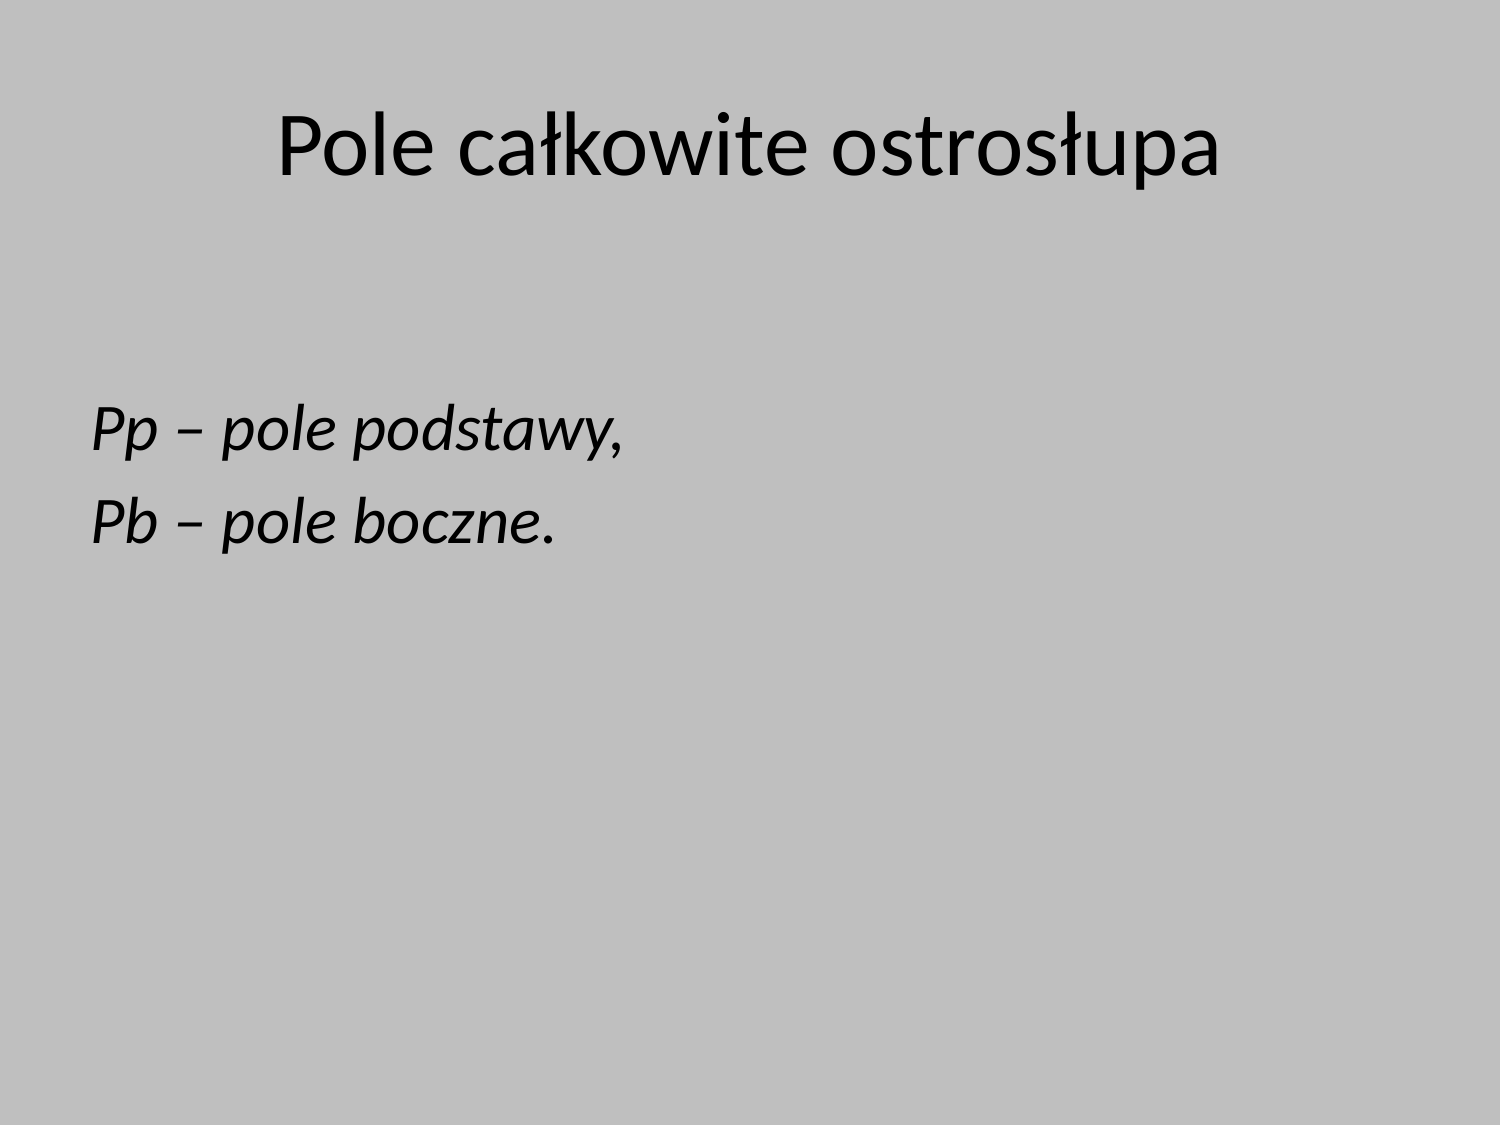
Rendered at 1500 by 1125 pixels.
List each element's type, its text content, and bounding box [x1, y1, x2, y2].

title Pole całkowite ostrosłupa [75, 45, 1425, 233]
